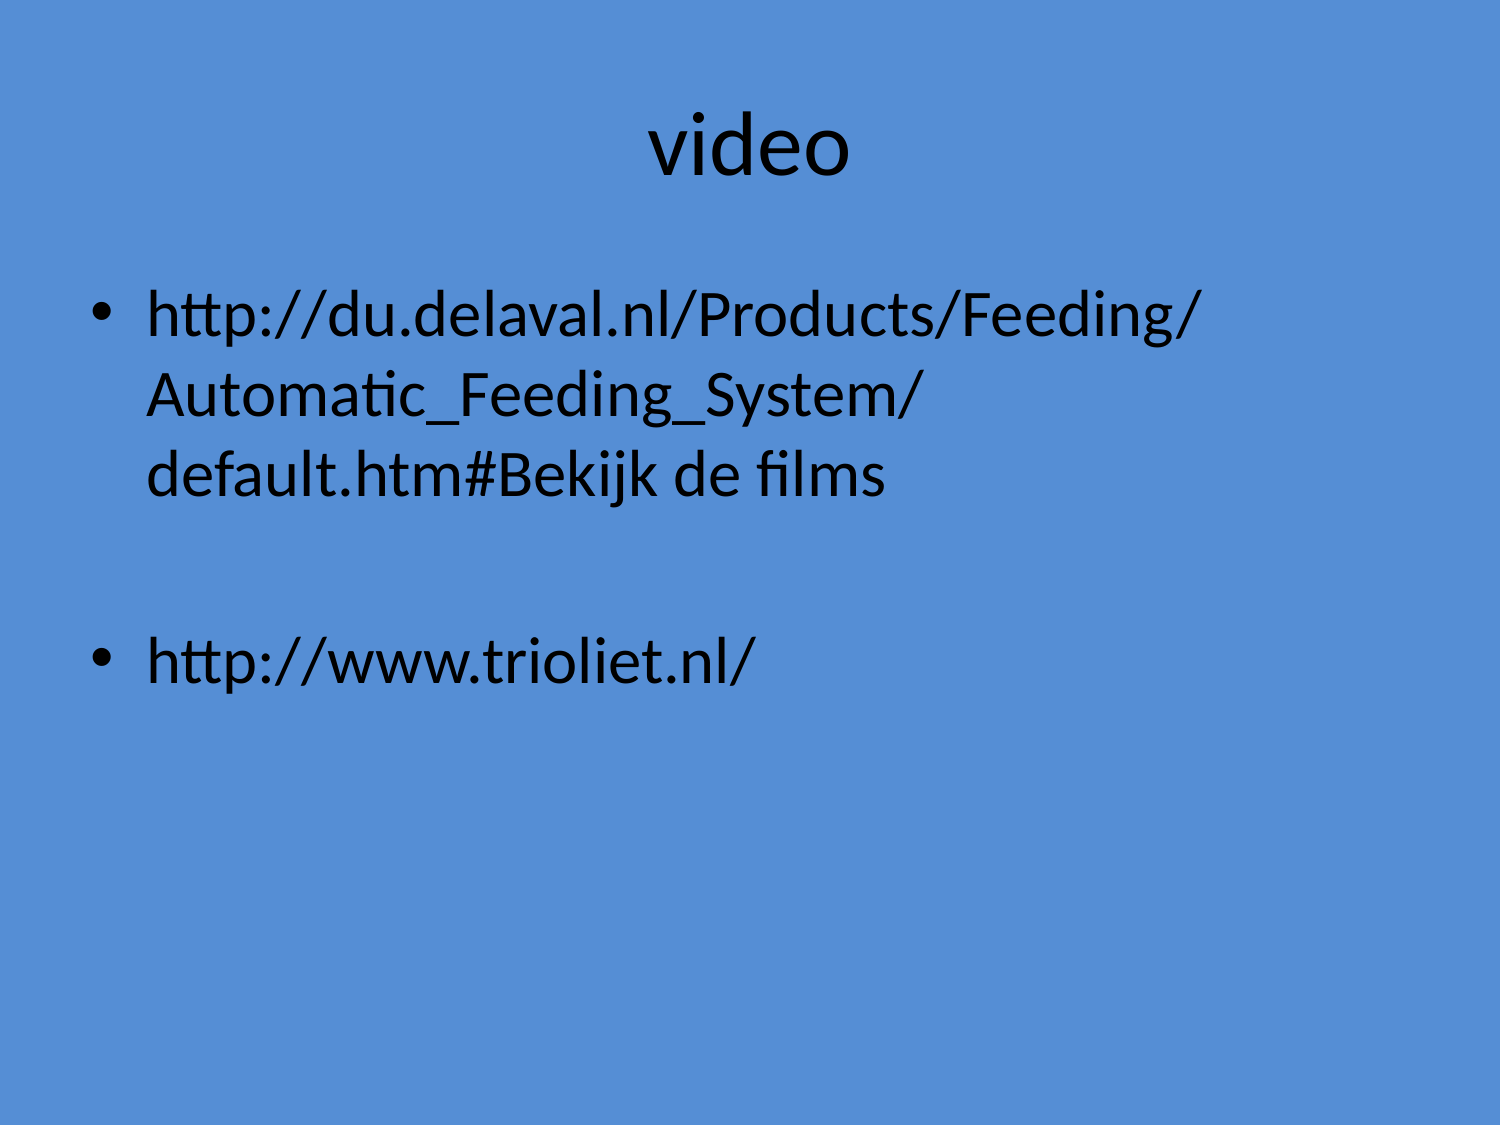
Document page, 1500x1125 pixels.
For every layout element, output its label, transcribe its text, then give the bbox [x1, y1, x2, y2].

list http://du.delaval.nl/Products/Feeding/Automatic_Feeding_System/default.htm#Bekijk de films http://www.trioliet.nl/ [75, 262, 1425, 1005]
title video [75, 45, 1425, 233]
